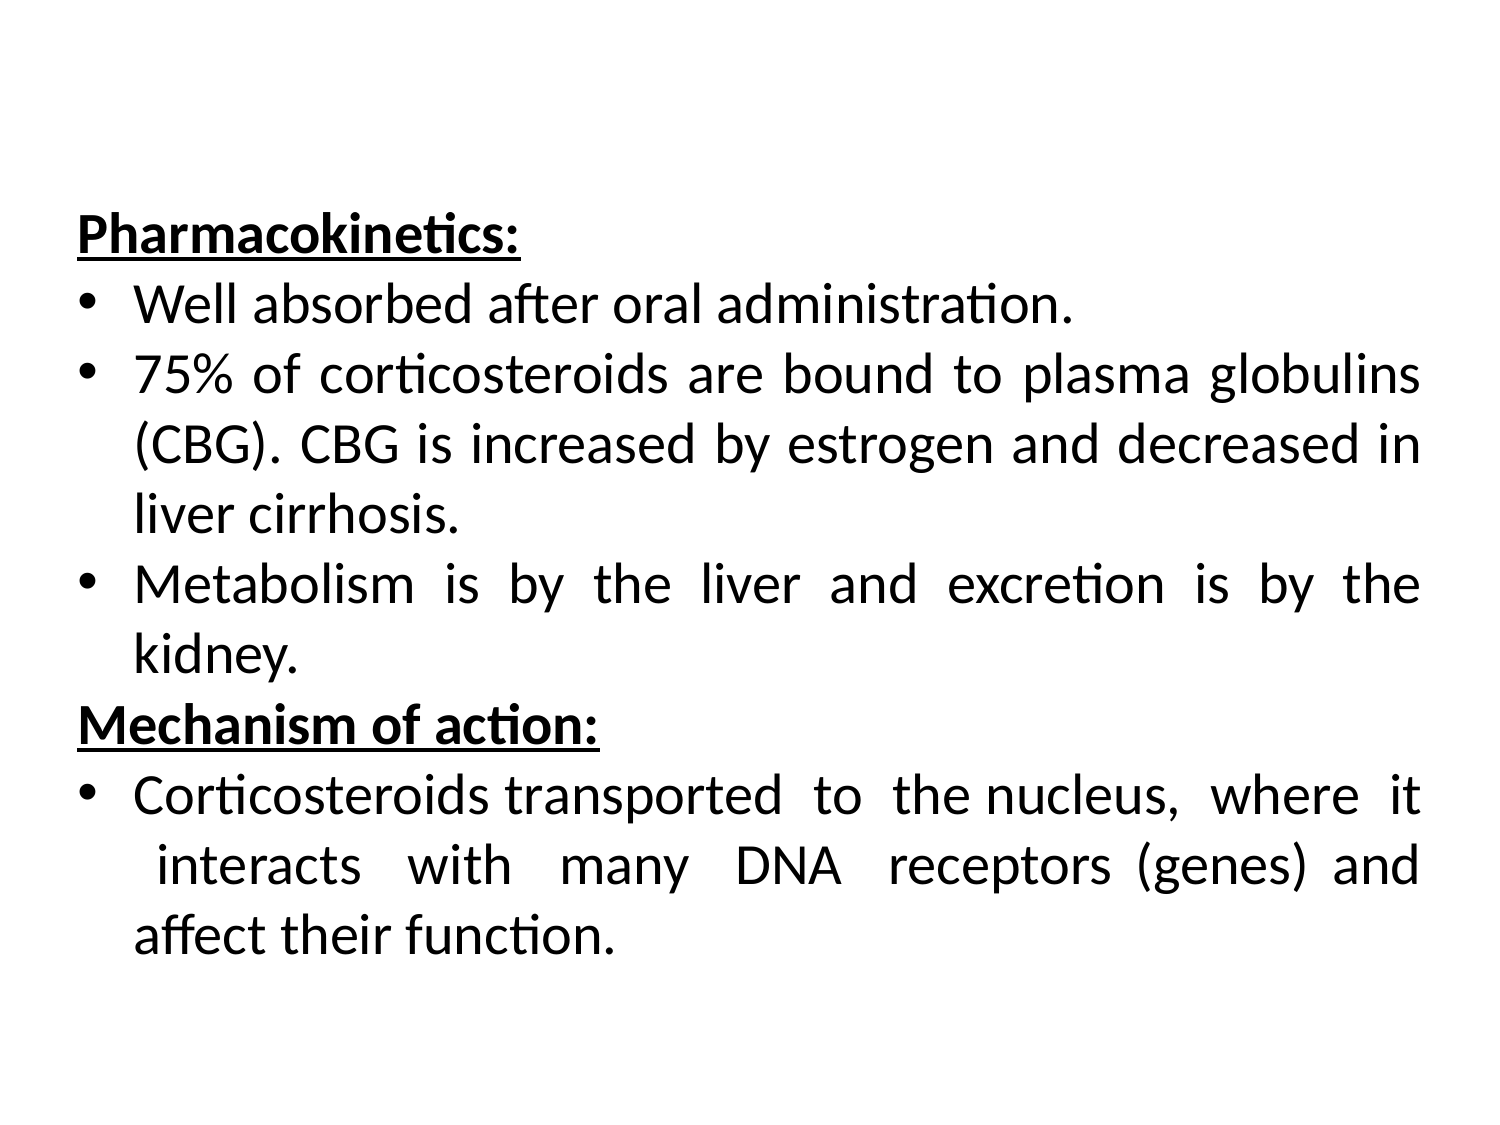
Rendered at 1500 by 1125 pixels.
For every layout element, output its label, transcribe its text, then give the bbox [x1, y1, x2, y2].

list Pharmacokinetics: Well absorbed after oral administration. 75% of corticosteroids are bound to plasma globulins (CBG). CBG is increased by estrogen and decreased in liver cirrhosis. Metabolism is by the liver and excretion is by the kidney. Mechanism of action: Corticosteroids transported to the nucleus, where it interacts with many DNA receptors (genes) and affect their function. [62, 187, 1438, 1038]
